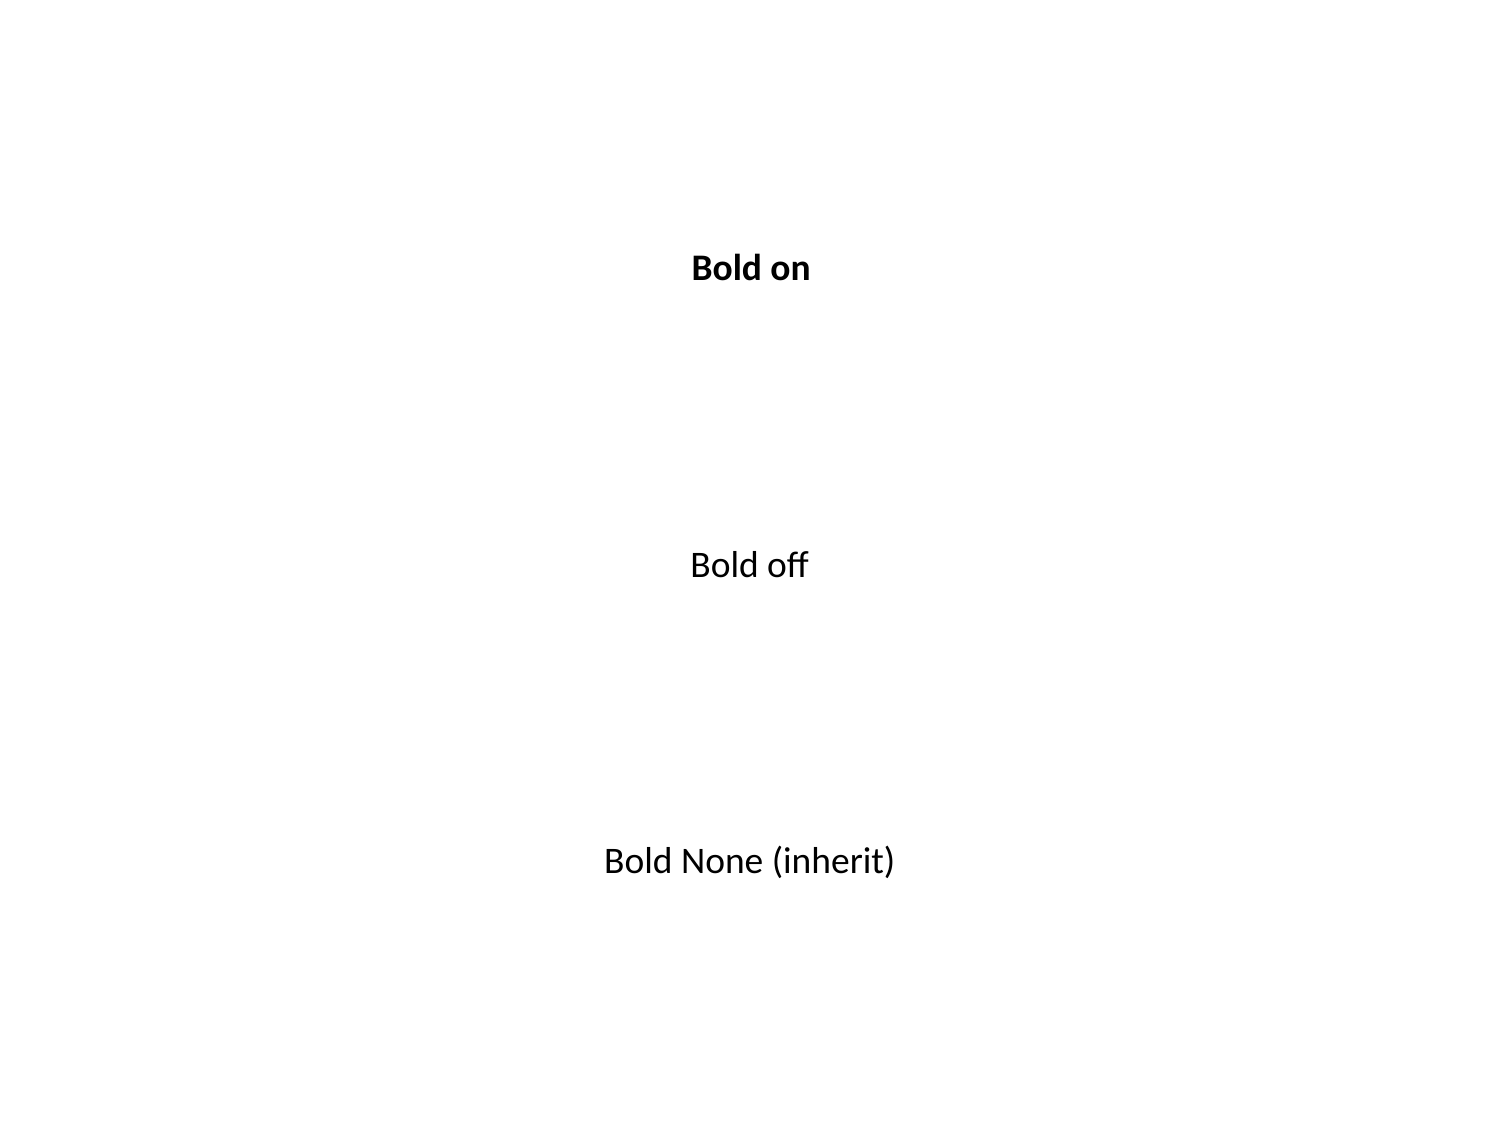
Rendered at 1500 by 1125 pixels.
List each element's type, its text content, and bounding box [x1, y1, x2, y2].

text_box Bold None (inherit) [589, 828, 911, 889]
text_box Bold off [675, 532, 825, 592]
text_box Bold on [676, 235, 826, 296]
